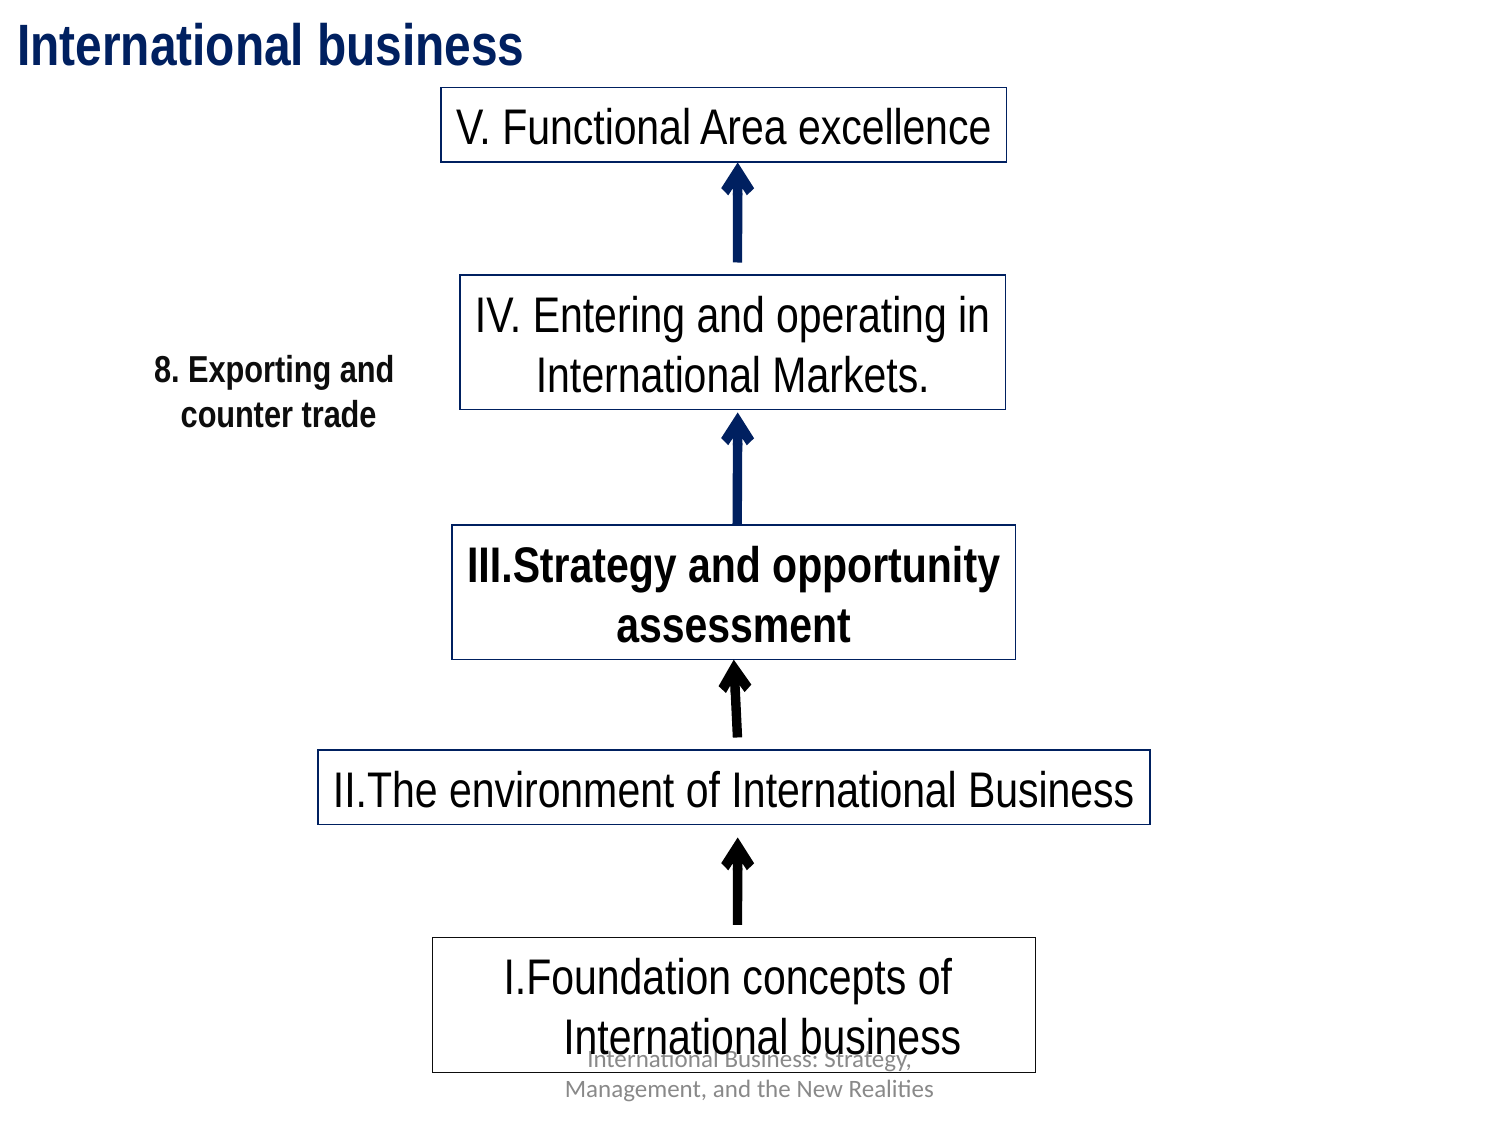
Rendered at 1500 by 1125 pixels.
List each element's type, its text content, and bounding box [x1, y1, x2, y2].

text_box I.Foundation concepts of International business [432, 937, 1036, 1073]
text_box 8. Exporting and counter trade [139, 337, 418, 443]
text_box V. Functional Area excellence [441, 87, 1007, 163]
footer International Business: Strategy, Management, and the New Realities [512, 1073, 988, 1103]
text_box II.The environment of International Business [318, 749, 1151, 825]
text_box IV. Entering and operating in International Markets. [460, 274, 1006, 410]
text_box III.Strategy and opportunity assessment [452, 524, 1016, 660]
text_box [733, 660, 738, 738]
text_box International business [2, 0, 540, 85]
